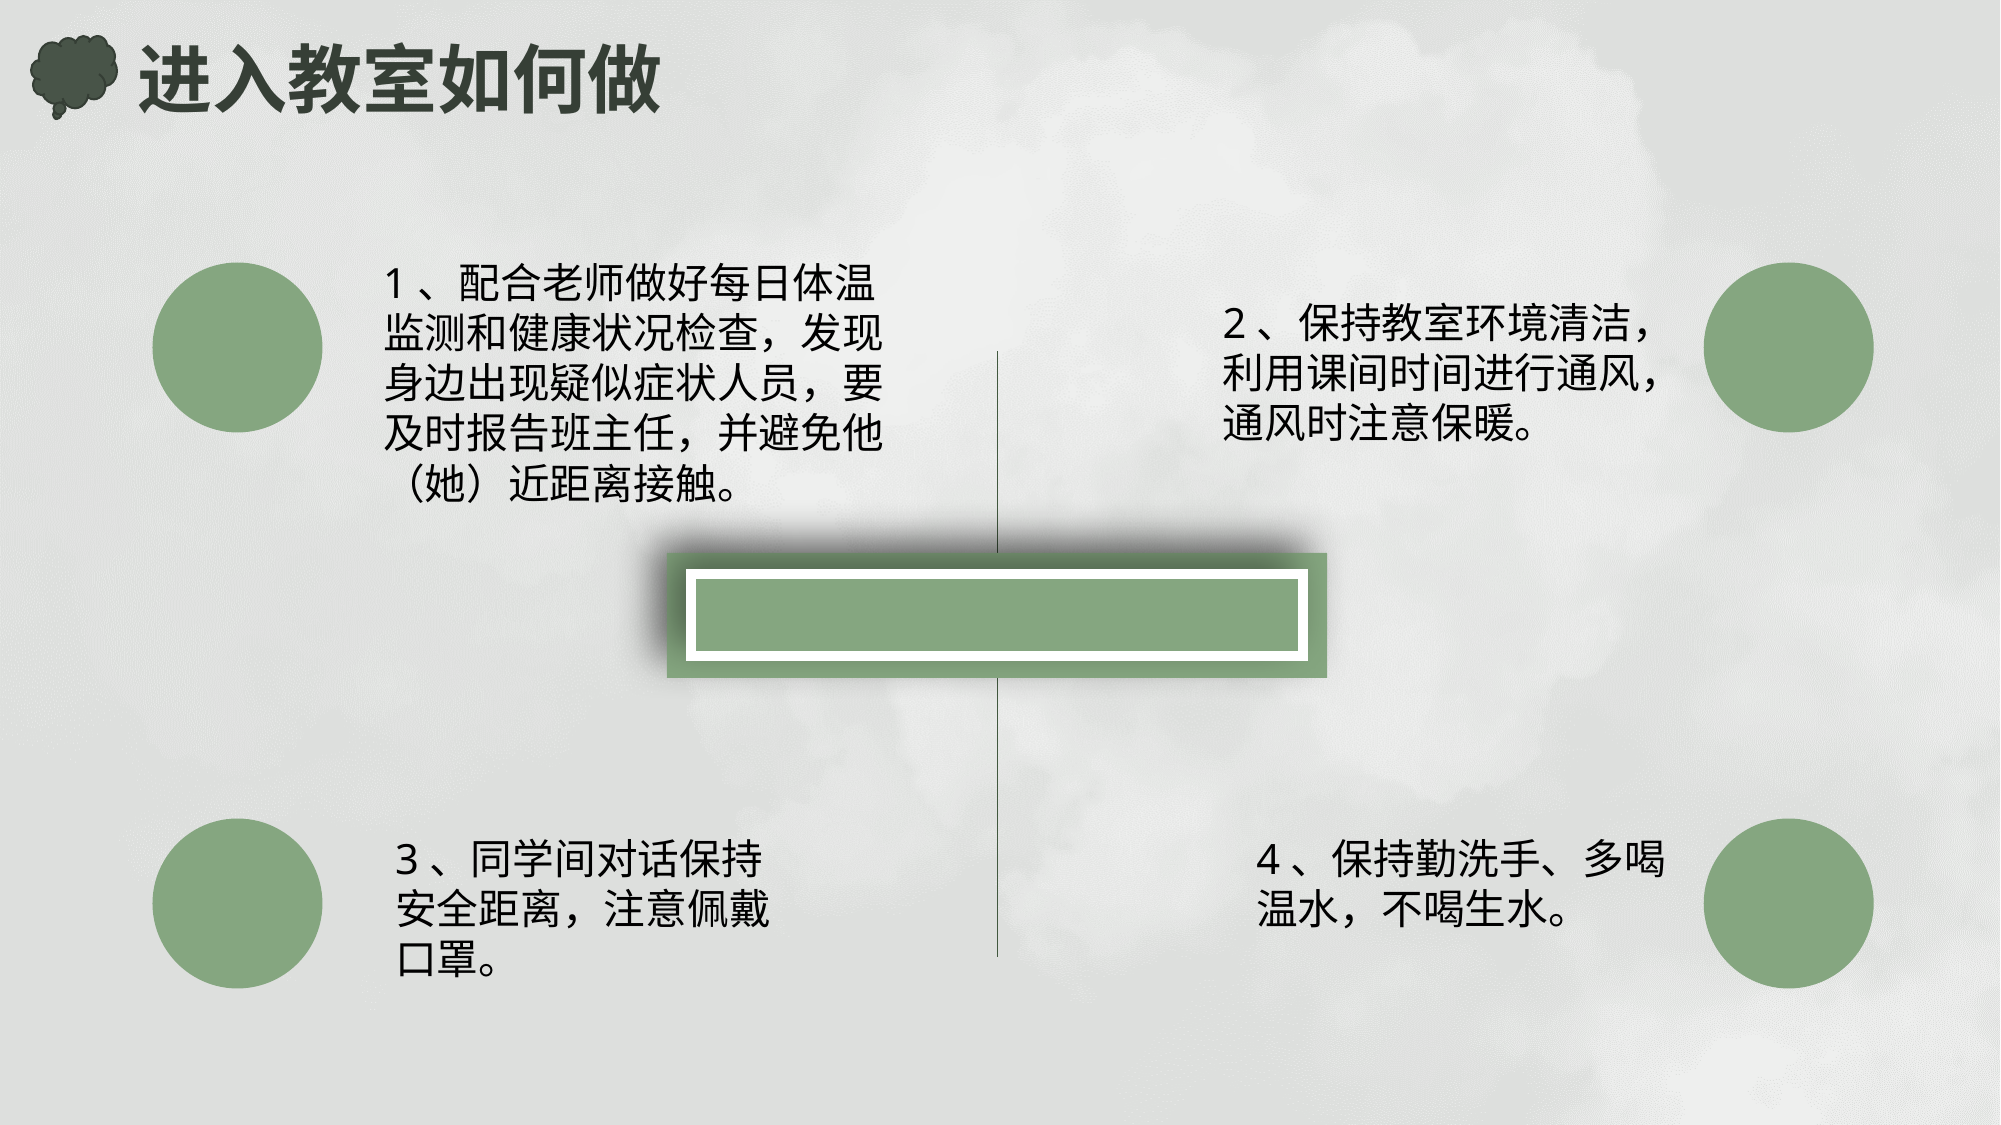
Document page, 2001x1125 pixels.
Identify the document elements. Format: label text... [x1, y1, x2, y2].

picture [0, 0, 2001, 1125]
text_box 进入教室如何做 [122, 24, 678, 130]
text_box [666, 552, 1328, 678]
text_box 4、保持勤洗手、多喝温水，不喝生水。 [1241, 825, 1703, 941]
text_box [30, 34, 118, 121]
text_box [152, 818, 323, 989]
text_box 2、保持教室环境清洁，利用课间时间进行通风，通风时注意保暖。 [1207, 289, 1671, 455]
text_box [1703, 262, 1874, 433]
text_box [1703, 818, 1874, 989]
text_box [152, 262, 323, 433]
text_box 1、配合老师做好每日体温监测和健康状况检查，发现身边出现疑似症状人员，要及时报告班主任，并避免他（她）近距离接触。 [368, 249, 909, 515]
text_box 3、同学间对话保持安全距离，注意佩戴口罩。 [380, 825, 803, 991]
